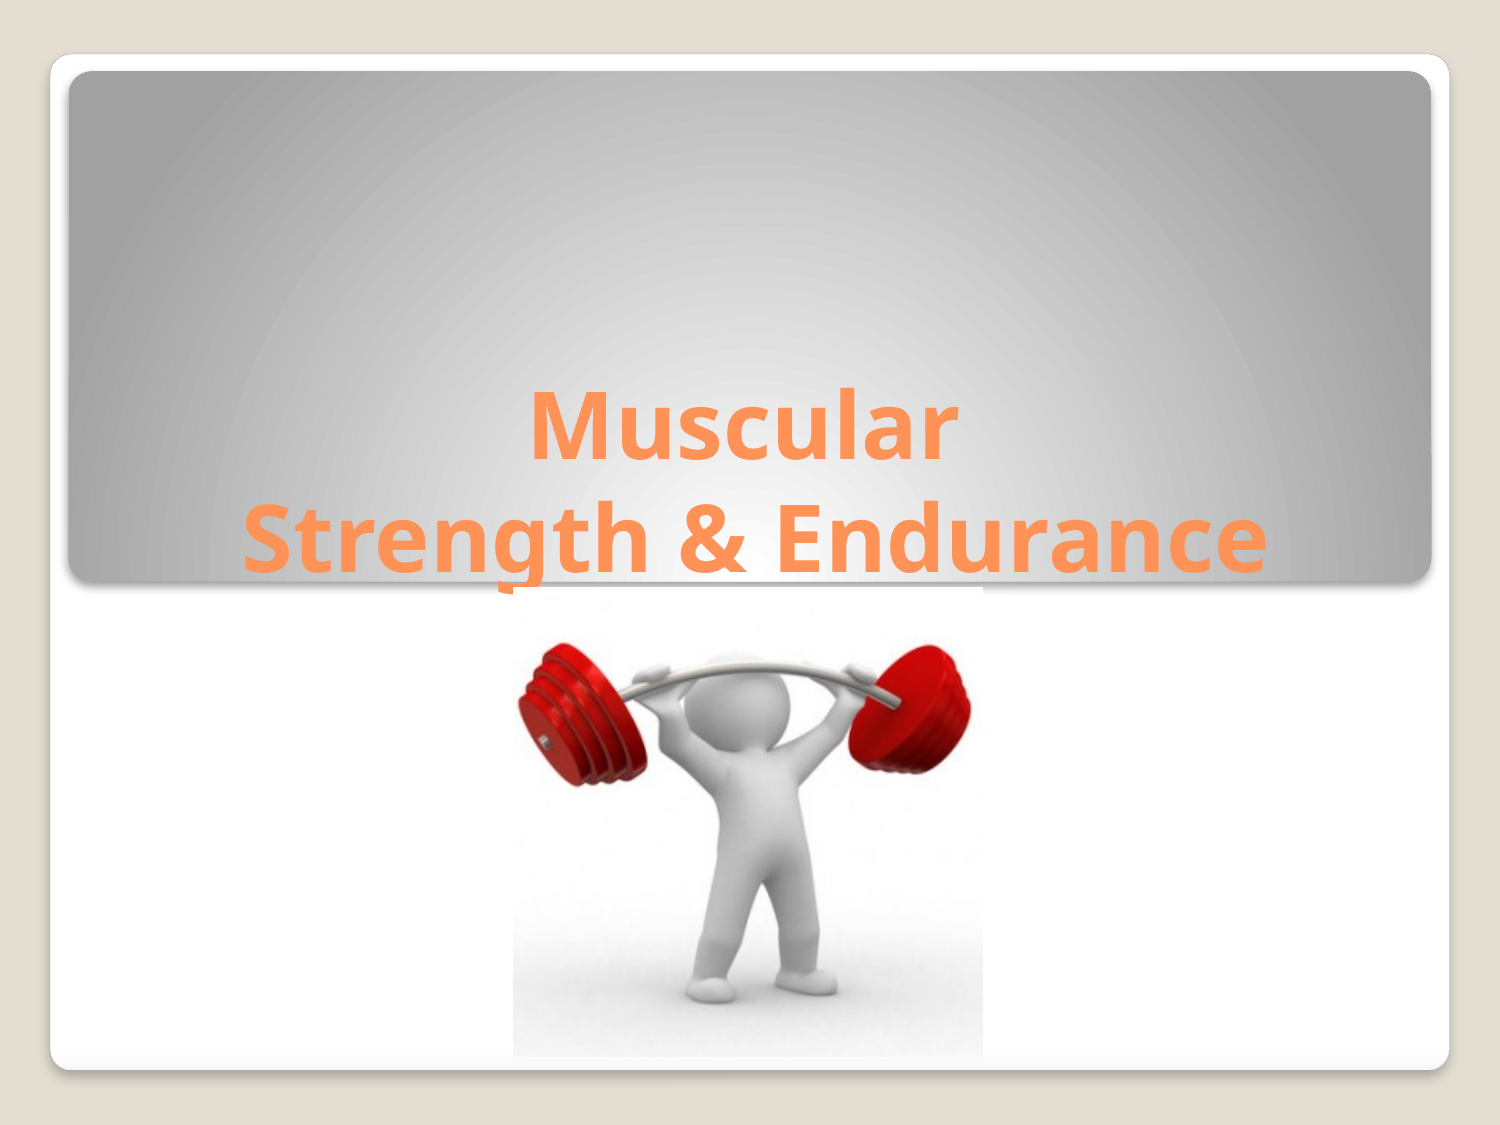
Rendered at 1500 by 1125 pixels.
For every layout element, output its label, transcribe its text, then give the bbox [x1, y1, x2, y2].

title Muscular Strength & Endurance [118, 298, 1394, 599]
picture [512, 587, 983, 1057]
